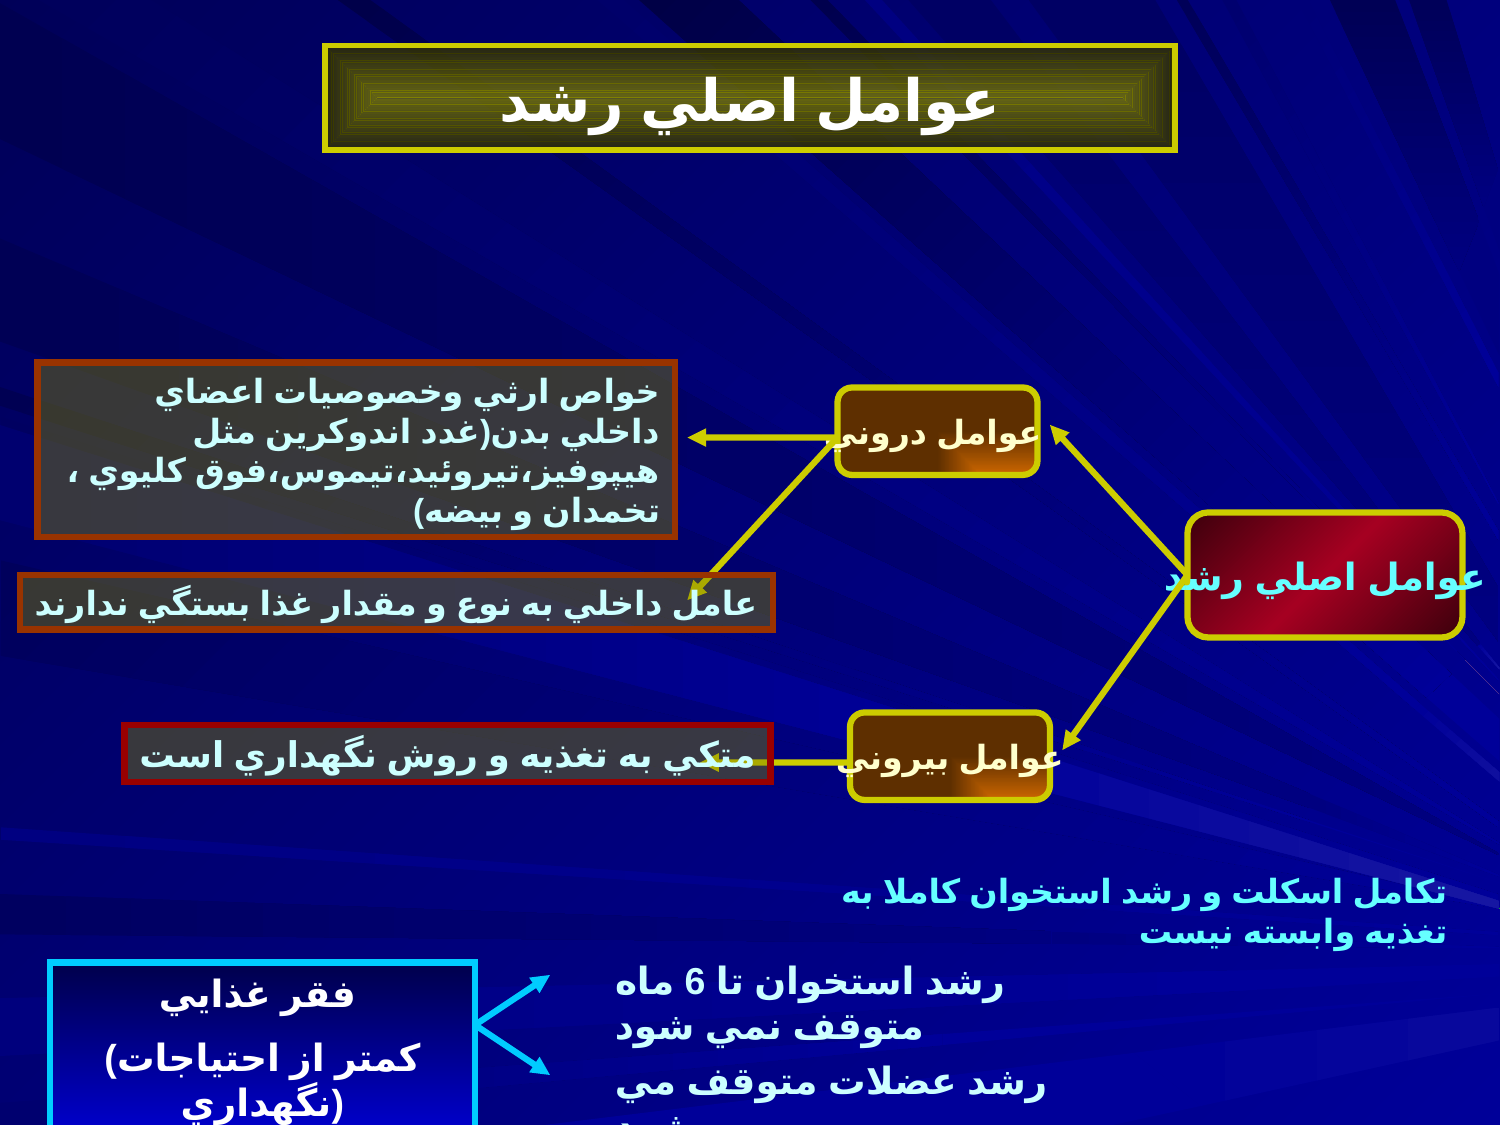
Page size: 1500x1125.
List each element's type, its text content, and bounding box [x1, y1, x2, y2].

text_box [1050, 424, 1187, 575]
text_box رشد استخوان تا 6 ماه متوقف نمي شود [599, 949, 1138, 1049]
text_box متكي به تغذيه و روش نگهداري است [124, 724, 771, 783]
text_box رشد عضلات متوقف مي شود [599, 1049, 1138, 1125]
text_box عوامل اصلي رشد [1187, 512, 1463, 638]
text_box عامل داخلي به نوع و مقدار غذا بستگي ندارند [19, 574, 773, 630]
text_box فقر غذايي (كمتر از احتياجات نگهداري) [50, 962, 475, 1125]
title عوامل اصلي رشد [324, 45, 1176, 151]
text_box خواص ارثي وخصوصيات اعضاي داخلي بدن(غدد اندوكرين مثل هيپوفيز،تيروئيد،تيموس،فوق كليوي ، تخمدان و بيضه) [37, 362, 675, 537]
text_box [687, 431, 836, 444]
text_box [474, 1024, 550, 1075]
text_box [476, 975, 550, 1025]
text_box عوامل دروني [837, 387, 1038, 475]
text_box عوامل بيروني [849, 712, 1051, 800]
text_box تكامل اسكلت و رشد استخوان كاملا به تغذيه وابسته نيست [737, 862, 1463, 957]
text_box [1062, 574, 1188, 751]
